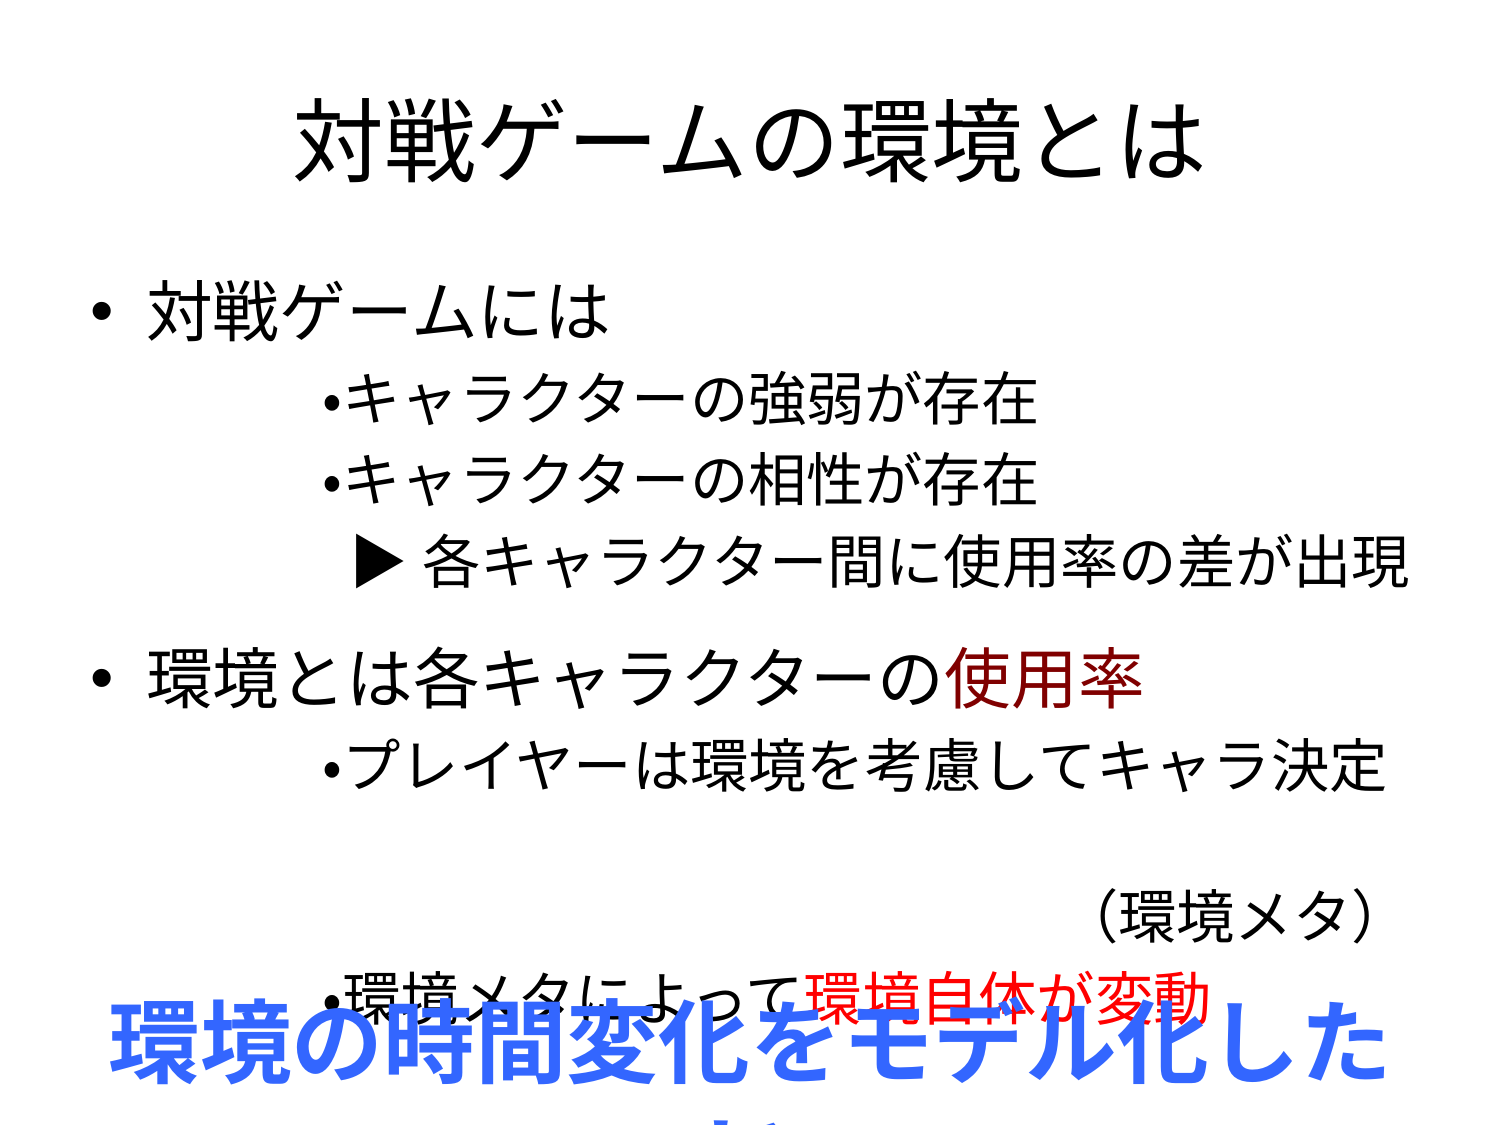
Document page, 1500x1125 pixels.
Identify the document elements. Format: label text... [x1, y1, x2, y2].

text_box 環境の時間変化をモデル化したい [50, 977, 1452, 1125]
title 対戦ゲームの環境とは [75, 45, 1425, 233]
list 対戦ゲームには ・キャラクターの強弱が存在 ・キャラクターの相性が存在 ▶各キャラクター間に使用率の差が出現 環境とは各キャラクターの使用率 ・プレイヤーは環境を考慮してキャラ決定 （環境メタ） ・環境メタによって環境自体が変動 [75, 262, 1425, 977]
